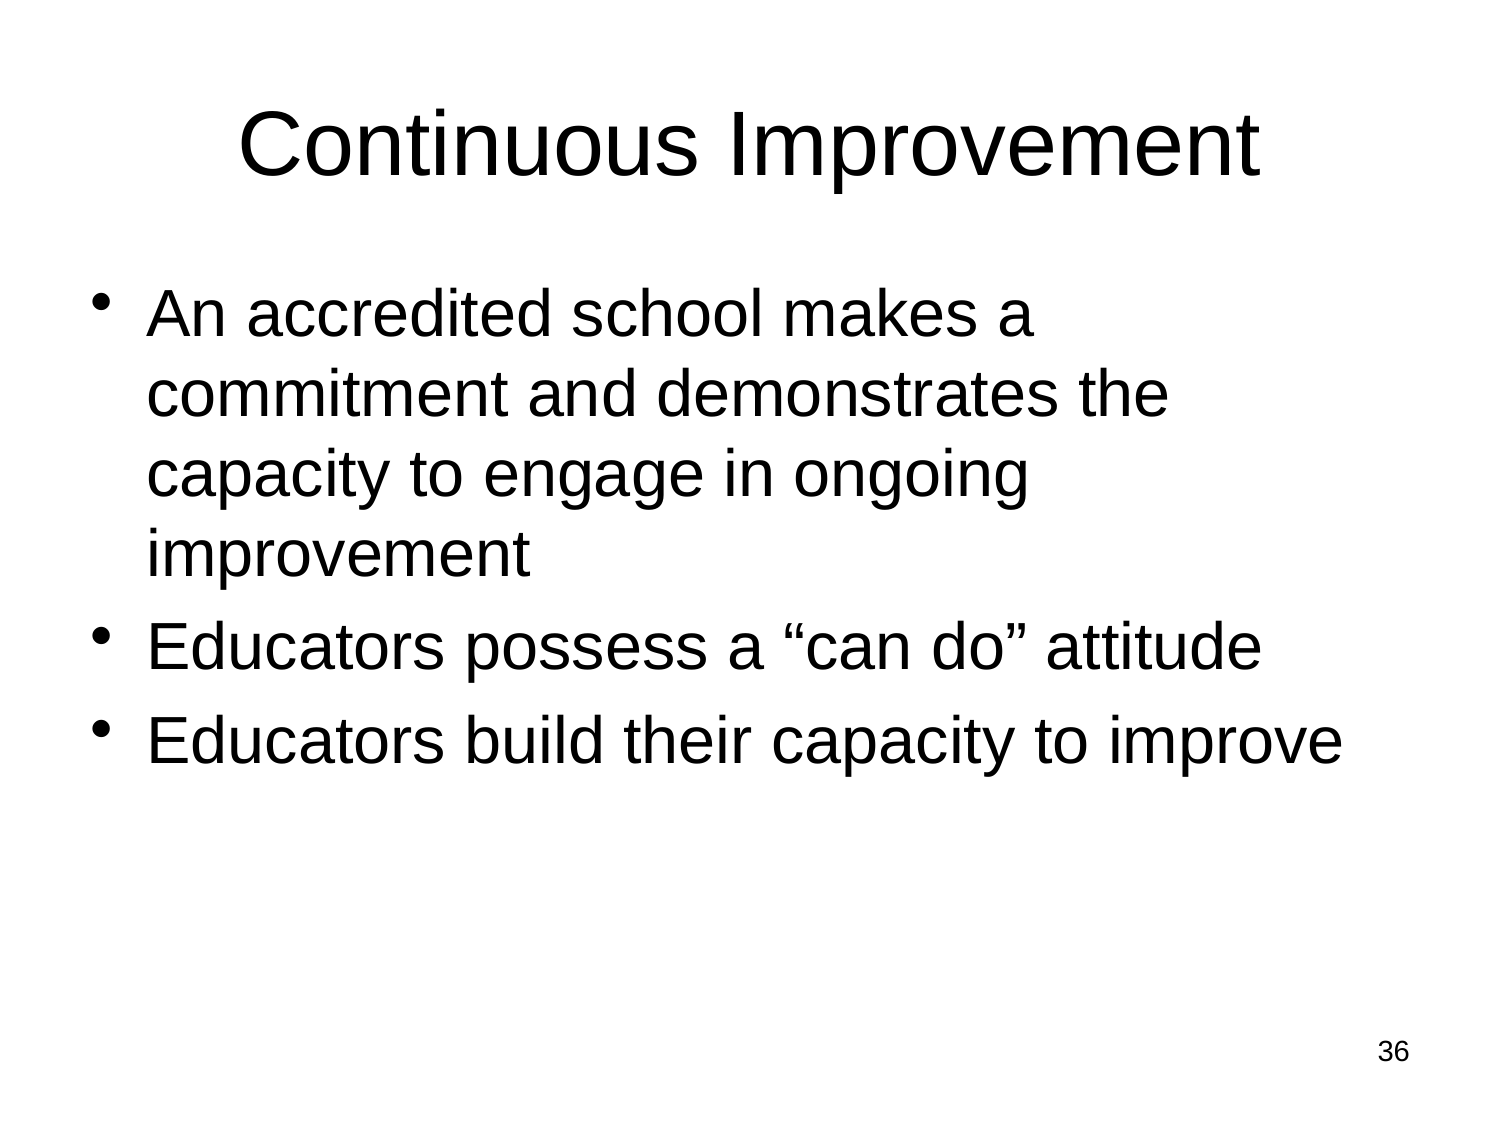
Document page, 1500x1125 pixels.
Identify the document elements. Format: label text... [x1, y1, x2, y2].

title Continuous Improvement [74, 44, 1426, 233]
list An accredited school makes a commitment and demonstrates the capacity to engage in ongoing improvement Educators possess a “can do” attitude Educators build their capacity to improve [74, 262, 1426, 1006]
slide_number 36 [1074, 1024, 1426, 1103]
